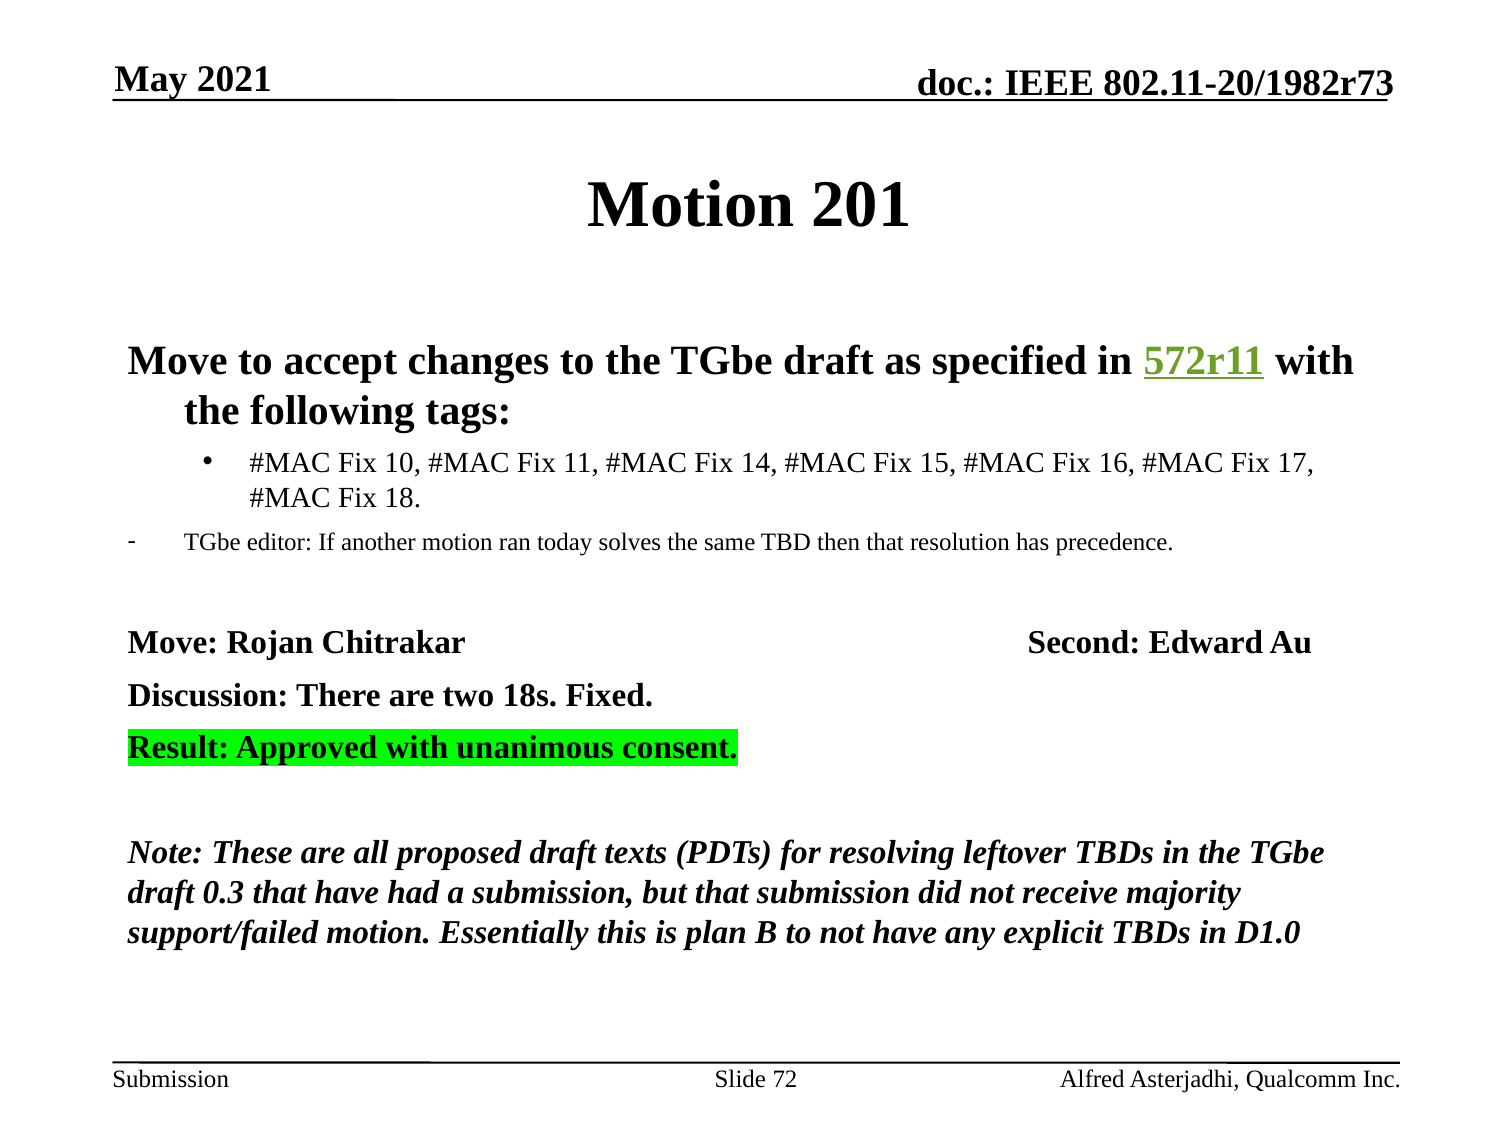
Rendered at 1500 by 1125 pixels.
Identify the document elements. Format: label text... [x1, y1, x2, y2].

list Move to accept changes to the TGbe draft as specified in 572r11 with the following tags: #MAC Fix 10, #MAC Fix 11, #MAC Fix 14, #MAC Fix 15, #MAC Fix 16, #MAC Fix 17, #MAC Fix 18. TGbe editor: If another motion ran today solves the same TBD then that resolution has precedence. Move: Rojan Chitrakar Second: Edward Au Discussion: There are two 18s. Fixed. Result: Approved with unanimous consent. Note: These are all proposed draft texts (PDTs) for resolving leftover TBDs in the TGbe draft 0.3 that have had a submission, but that submission did not receive majority support/failed motion. Essentially this is plan B to not have any explicit TBDs in D1.0 [112, 324, 1388, 1000]
title Motion 201 [112, 112, 1388, 288]
slide_number Slide 72 [712, 1061, 800, 1123]
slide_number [114, 54, 423, 100]
footer Alfred Asterjadhi, Qualcomm Inc. [878, 1061, 1402, 1093]
